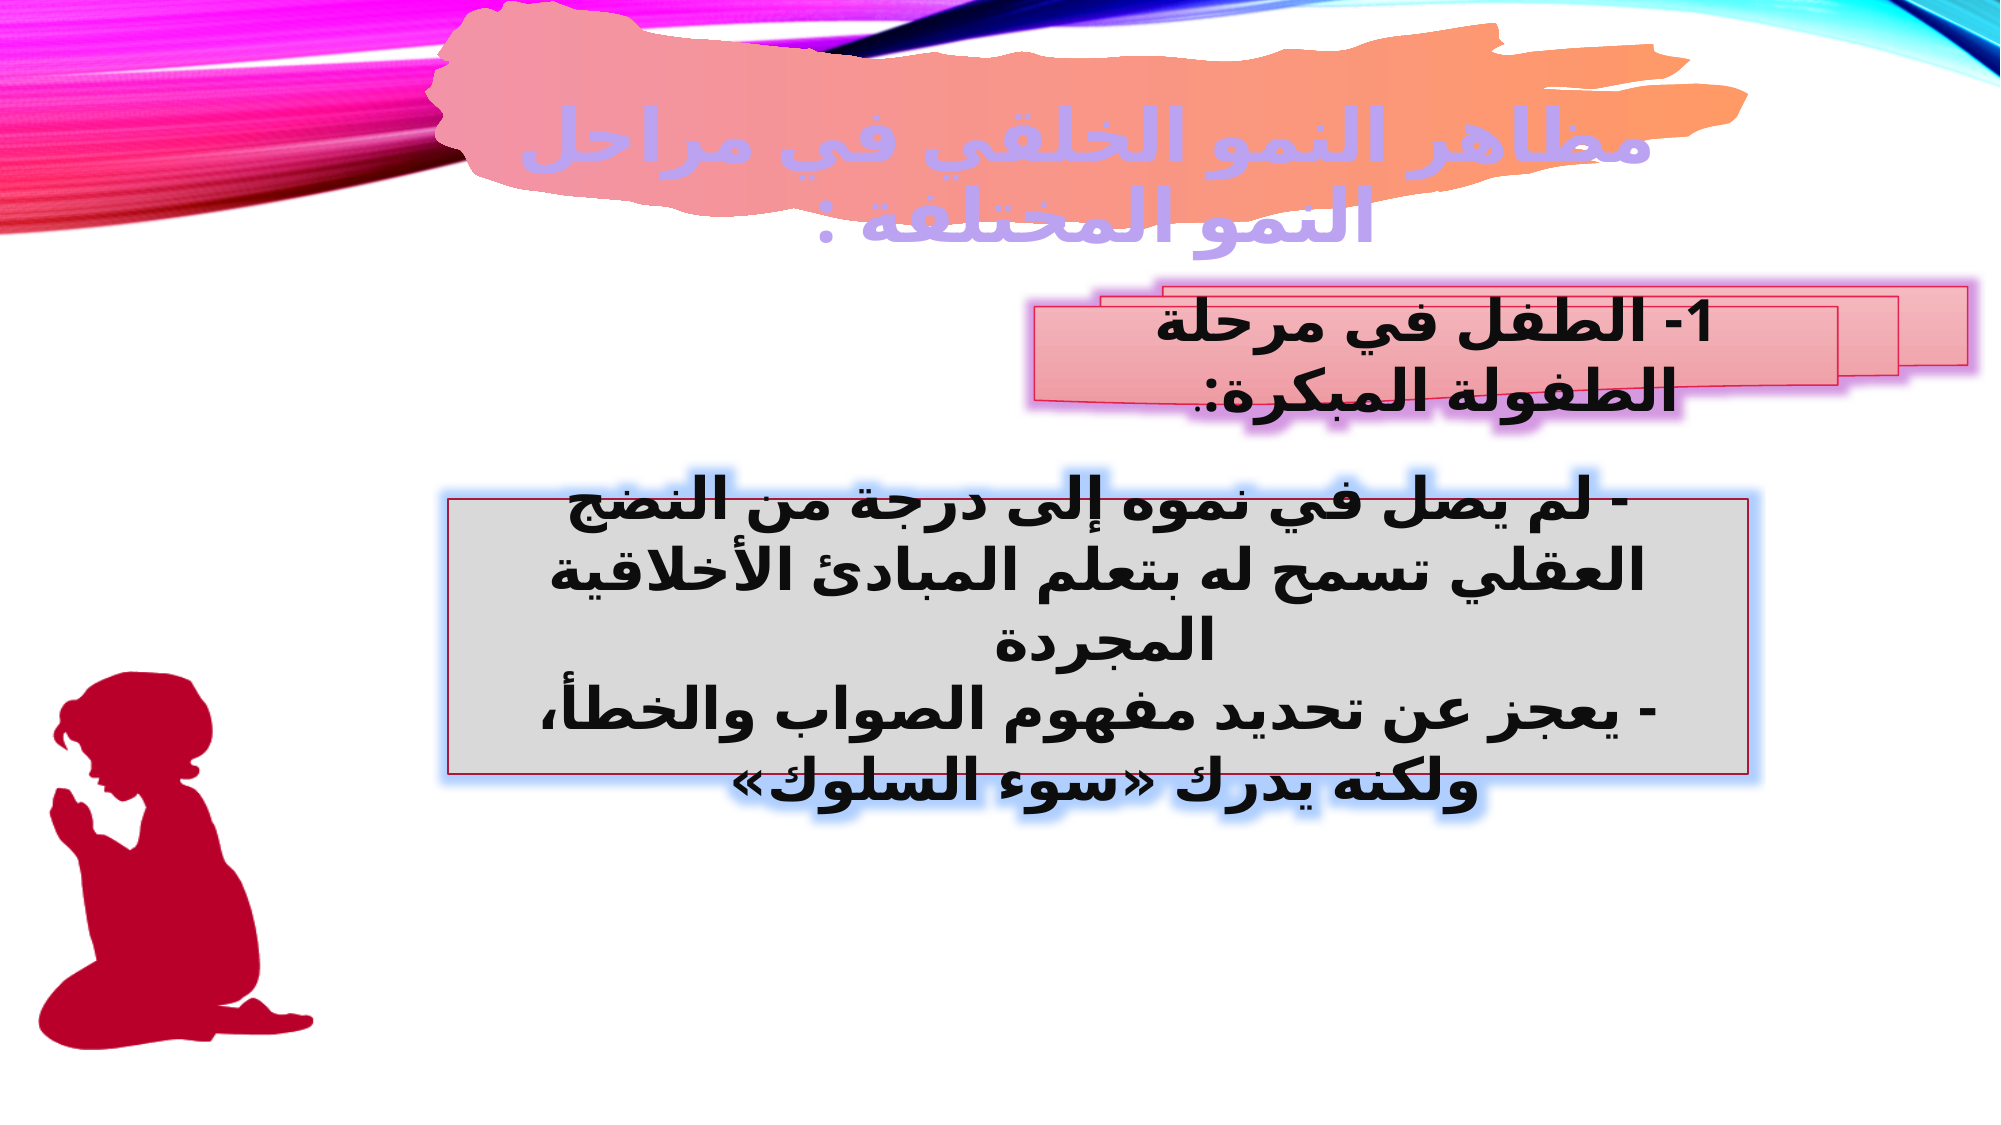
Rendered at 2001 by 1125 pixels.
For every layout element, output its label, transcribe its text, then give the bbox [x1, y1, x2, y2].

picture [0, 0, 2000, 237]
picture [1890, 0, 2000, 75]
picture [38, 671, 317, 1051]
text_box 1- الطفل في مرحلة الطفولة المبكرة:. [1033, 285, 1969, 406]
text_box مظاهر النمو الخلقي في مراحل النمو المختلفة : [425, 1, 1749, 229]
text_box - لم يصل في نموه إلى درجة من النضج العقلي تسمح له بتعلم المبادئ الأخلاقية المجردة - يعجز عن تحديد مفهوم الصواب والخطأ، ولكنه يدرك «سوء السلوك» [447, 498, 1749, 775]
picture [1910, 0, 2000, 45]
